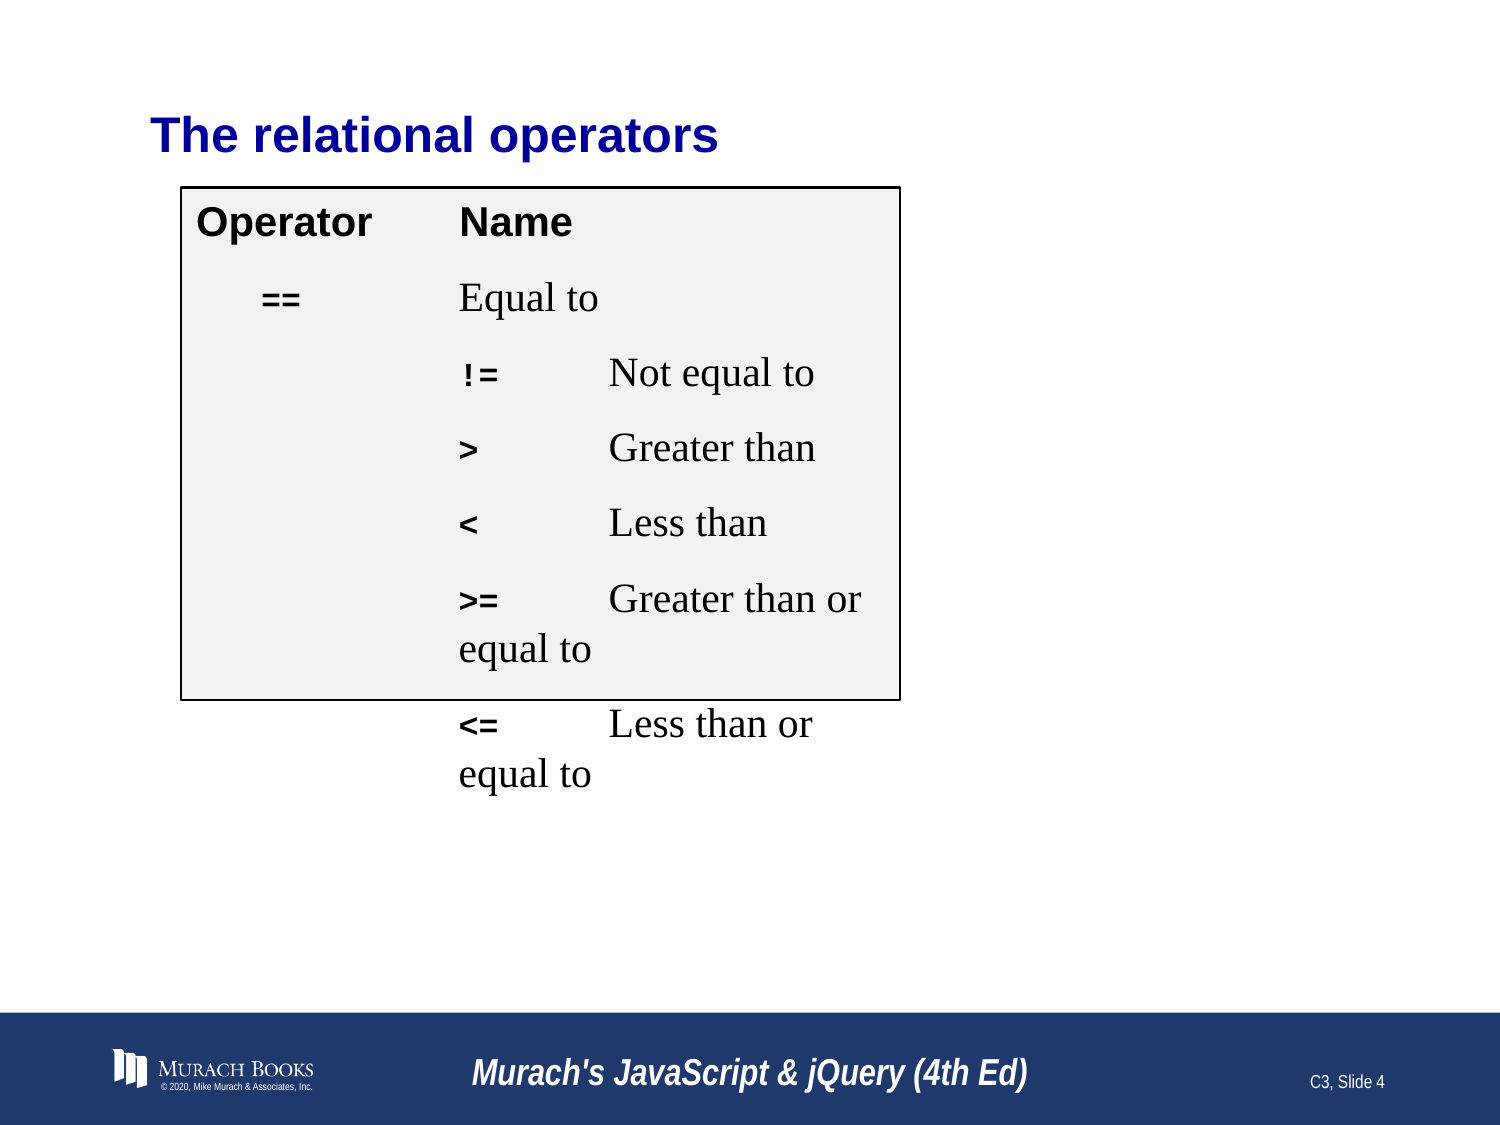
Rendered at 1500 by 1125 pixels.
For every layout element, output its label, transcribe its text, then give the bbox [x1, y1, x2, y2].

list Operator Name == Equal to != Not equal to > Greater than < Less than >= Greater than or equal to <= Less than or equal to [179, 185, 903, 703]
title The relational operators [150, 102, 1350, 164]
slide_number Murach's JavaScript & jQuery (4th Ed) [463, 1025, 1050, 1100]
footer © 2020, Mike Murach & Associates, Inc. [12, 1025, 463, 1100]
slide_number C3, Slide 4 [1087, 1025, 1400, 1100]
